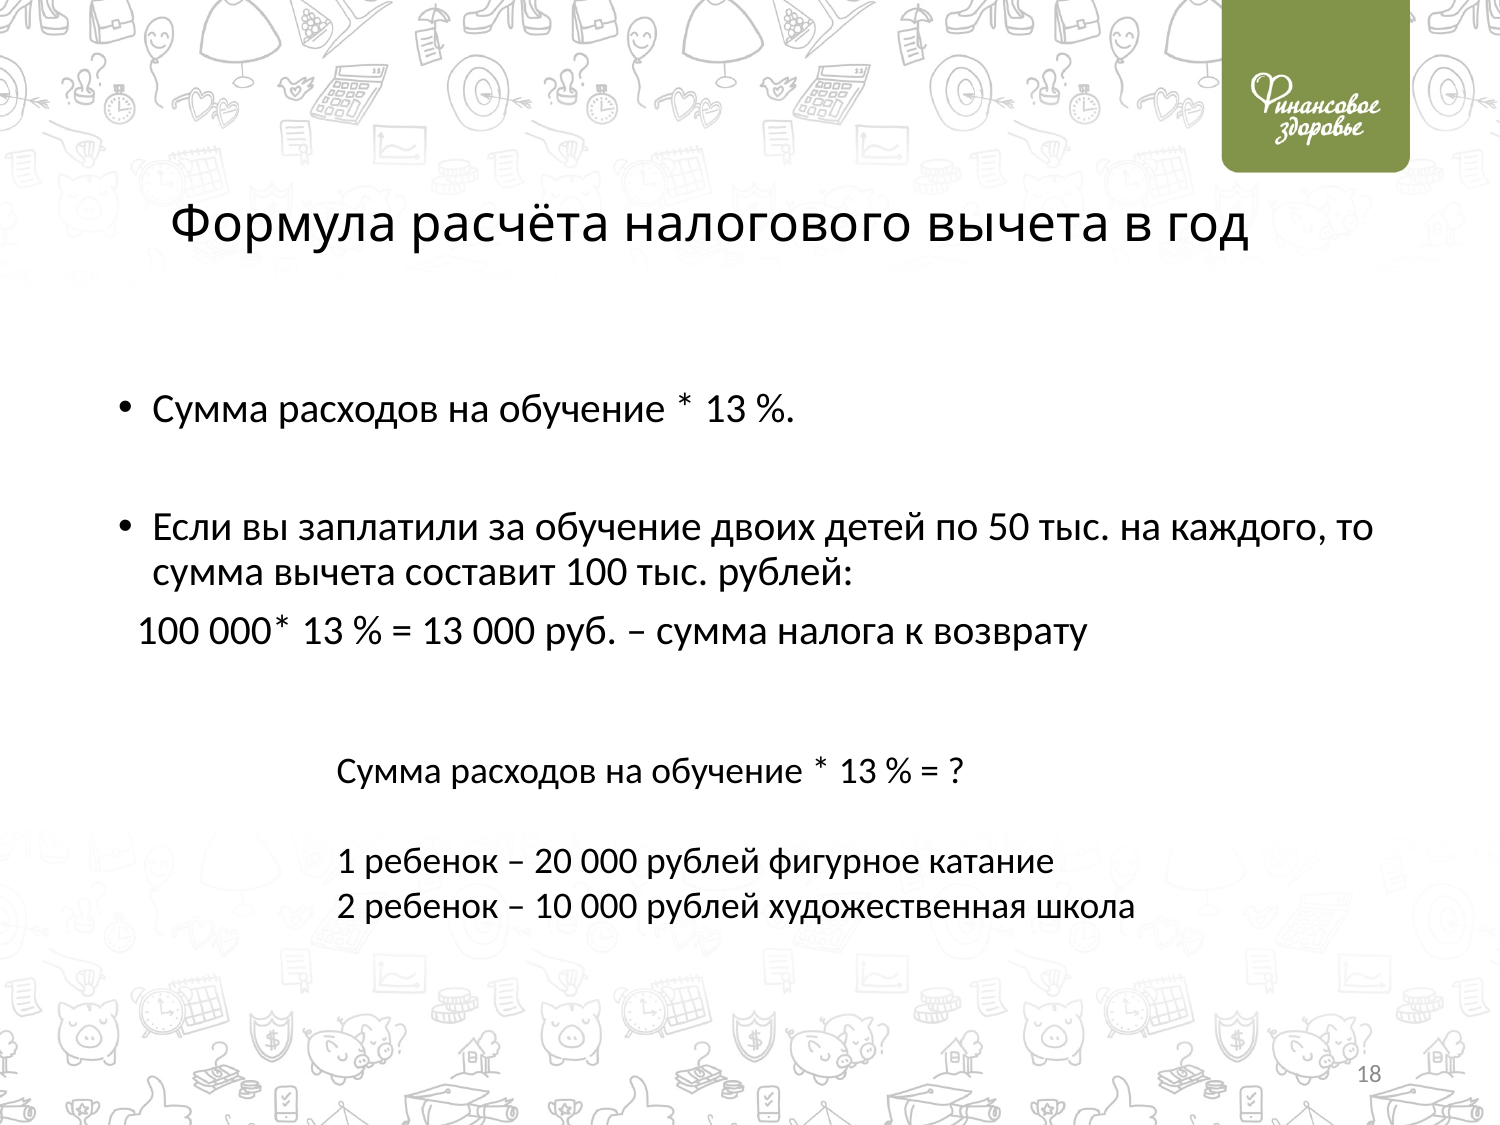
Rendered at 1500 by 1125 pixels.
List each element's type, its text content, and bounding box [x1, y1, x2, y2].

list Сумма расходов на обучение * 13 %. Если вы заплатили за обучение двоих детей по 50 тыс. на каждого, то сумма вычета составит 100 тыс. рублей: 100 000* 13 % = 13 000 руб. – сумма налога к возврату [103, 378, 1402, 663]
slide_number 18 [1059, 1042, 1397, 1103]
title Формула расчёта налогового вычета в год [155, 172, 1397, 278]
picture [0, 0, 1500, 1125]
text_box Сумма расходов на обучение * 13 % = ? 1 ребенок – 20 000 рублей фигурное катание 2 ребенок – 10 000 рублей художественная школа [321, 738, 1405, 979]
